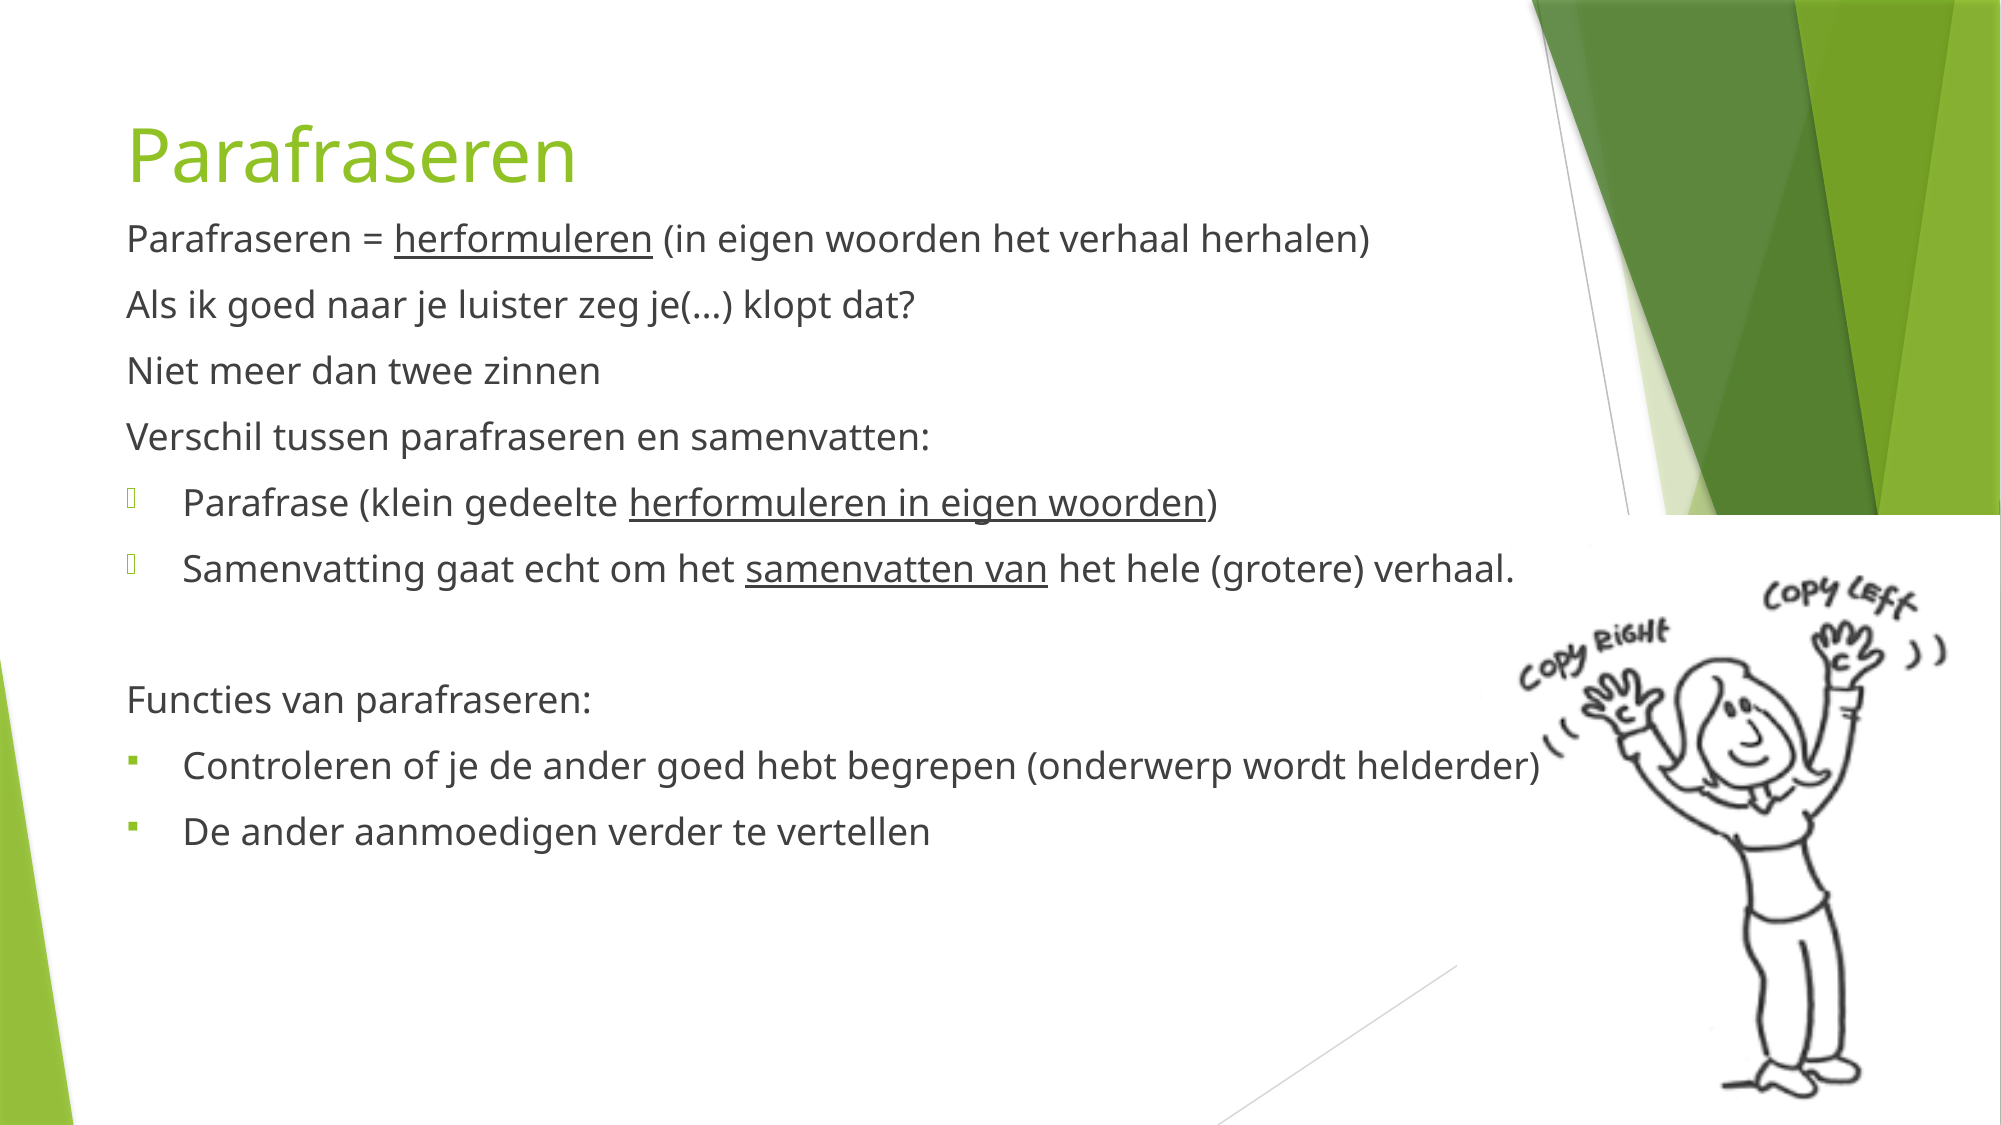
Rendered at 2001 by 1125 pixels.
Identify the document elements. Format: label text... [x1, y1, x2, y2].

list Parafraseren = herformuleren (in eigen woorden het verhaal herhalen) Als ik goed naar je luister zeg je(…) klopt dat? Niet meer dan twee zinnen Verschil tussen parafraseren en samenvatten: Parafrase (klein gedeelte herformuleren in eigen woorden) Samenvatting gaat echt om het samenvatten van het hele (grotere) verhaal. Functies van parafraseren: Controleren of je de ander goed hebt begrepen (onderwerp wordt helderder) De ander aanmoedigen verder te vertellen [111, 207, 1841, 992]
picture [1456, 514, 2000, 1125]
title Parafraseren [111, 99, 1522, 207]
